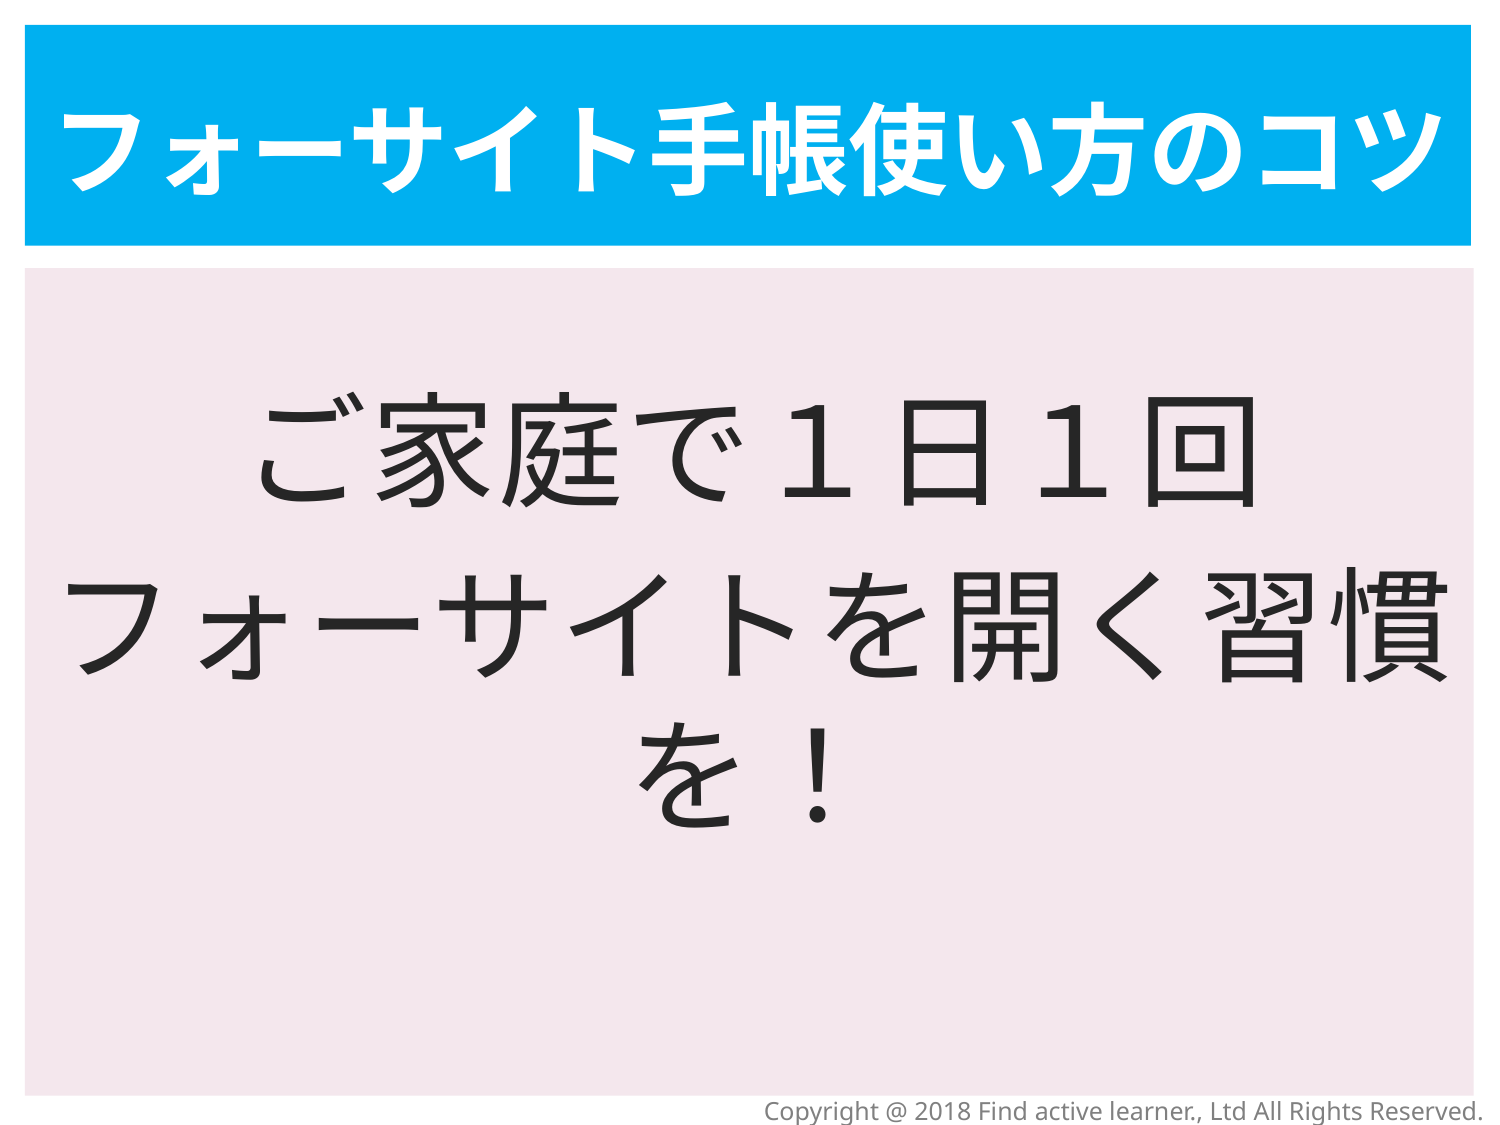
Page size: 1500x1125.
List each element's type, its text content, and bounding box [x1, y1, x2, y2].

text_box Copyright @ 2018 Find active learner., Ltd All Rights Reserved. [708, 1095, 1500, 1125]
list ご家庭で１日１回 フォーサイトを開く習慣を！ [0, 417, 1500, 803]
text_box フォーサイト手帳使い方のコツ [0, 24, 1500, 271]
